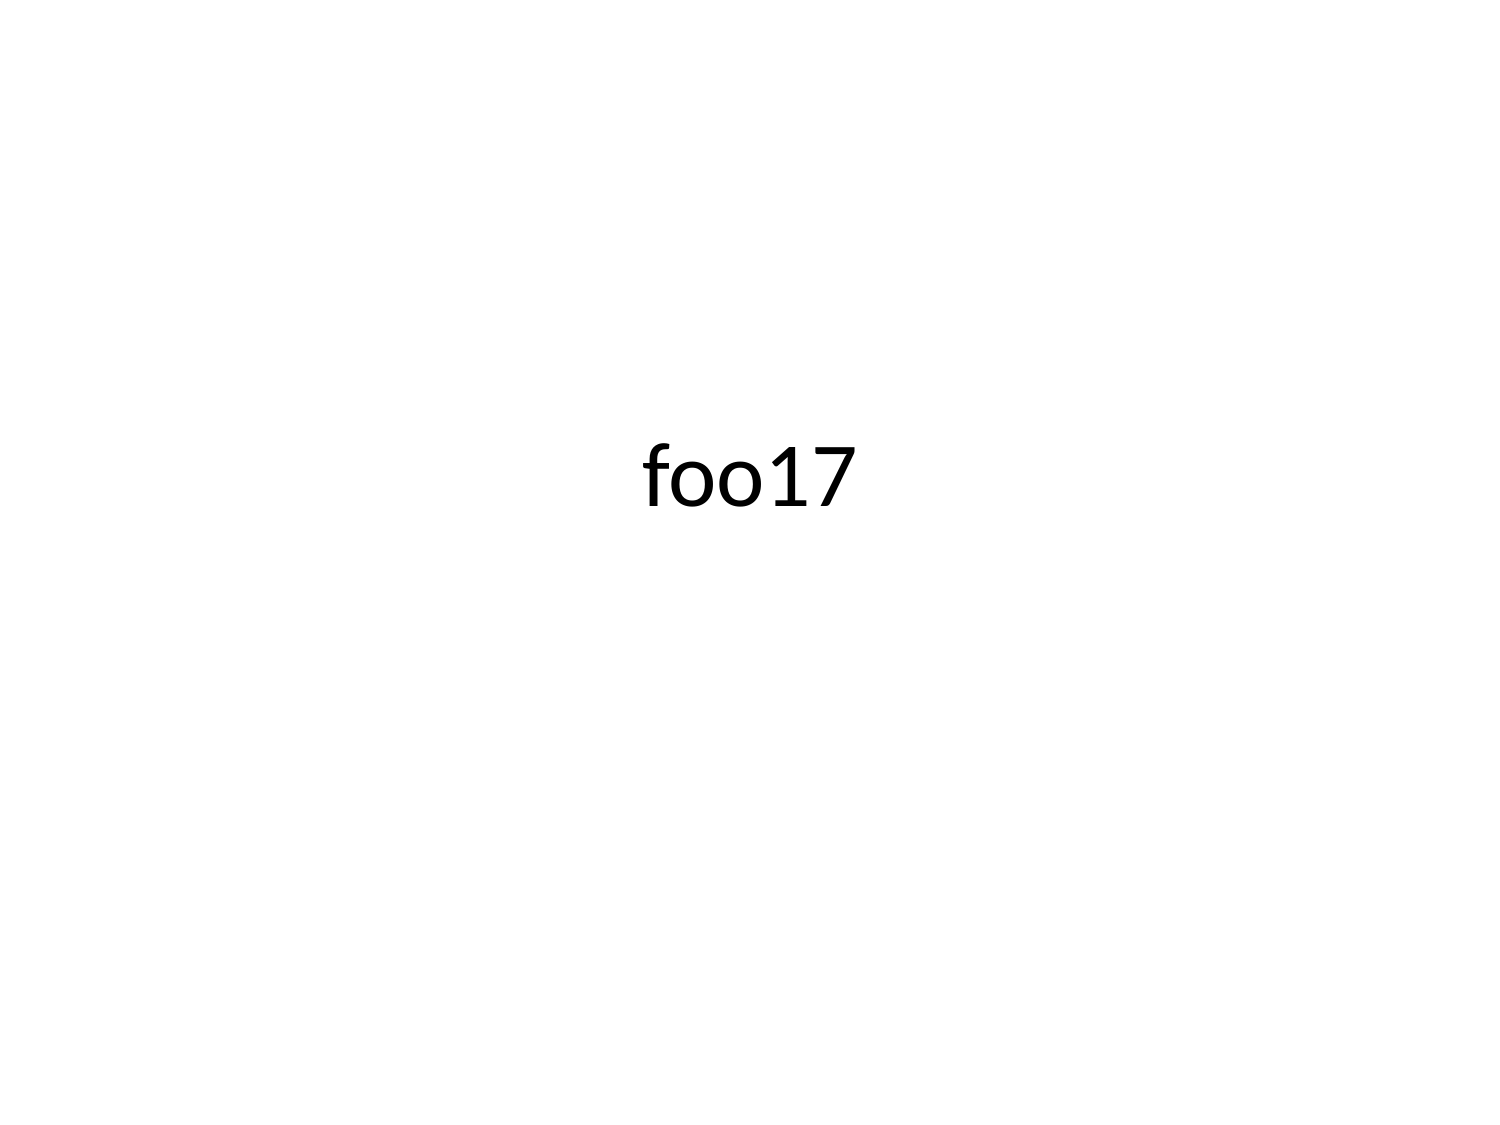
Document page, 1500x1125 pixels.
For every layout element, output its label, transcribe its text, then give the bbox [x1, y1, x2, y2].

title foo17 [112, 349, 1388, 591]
